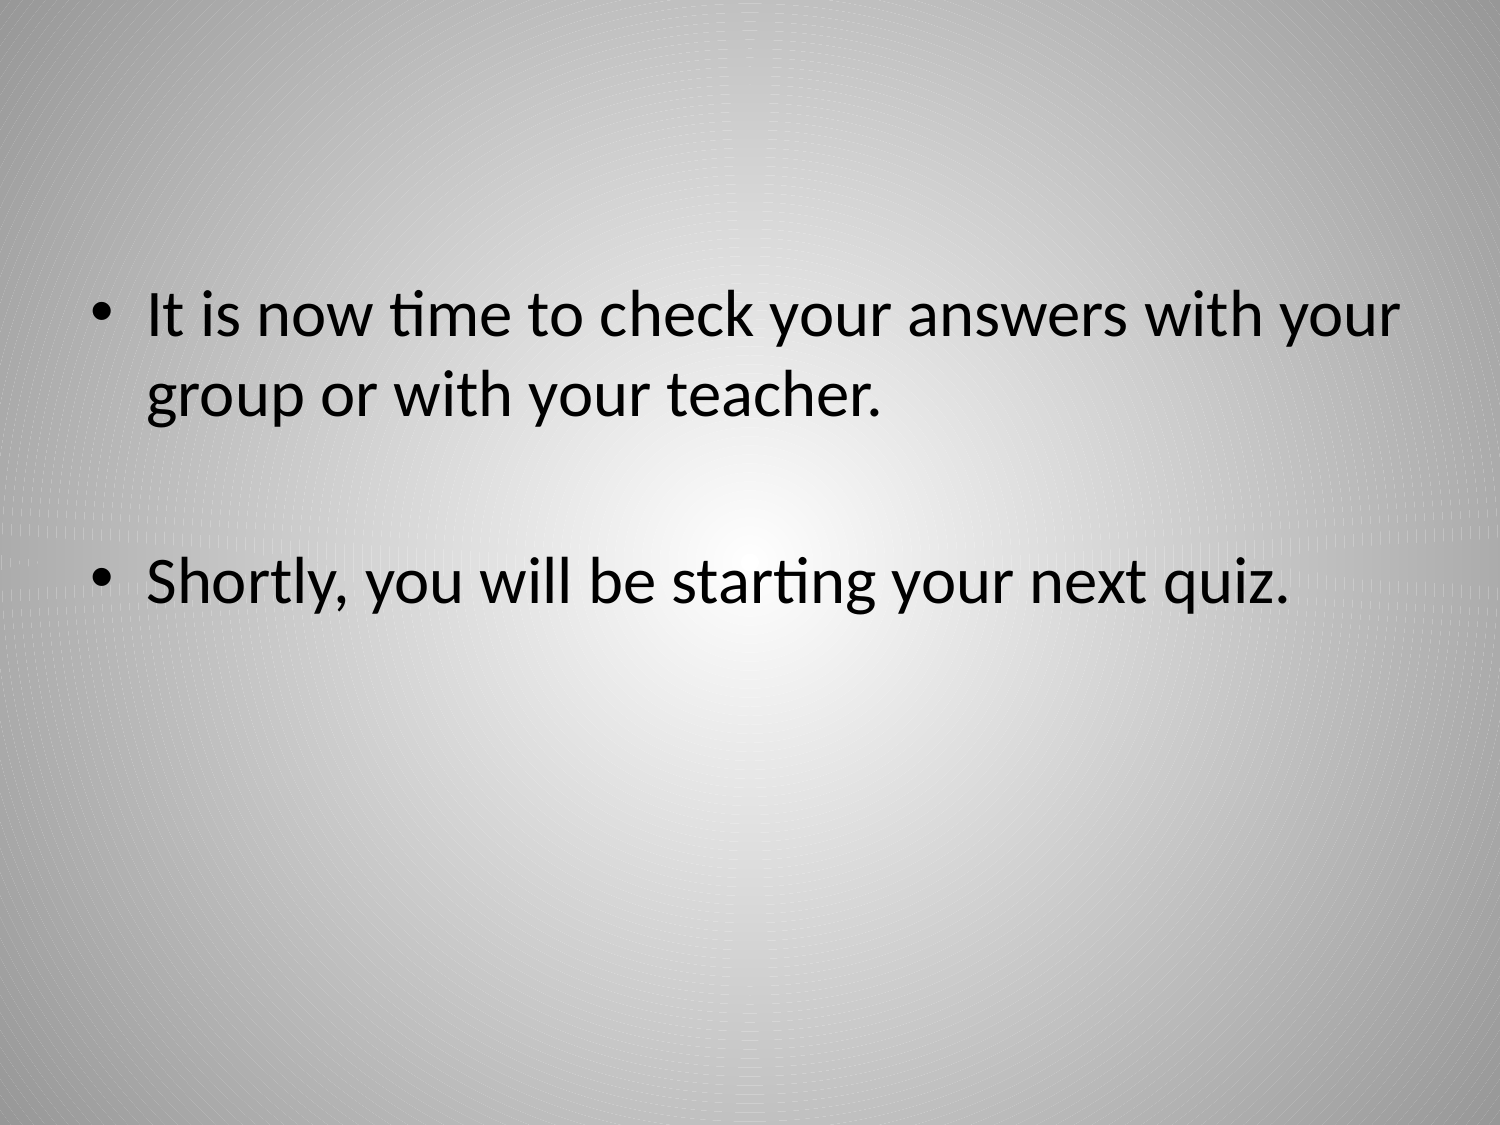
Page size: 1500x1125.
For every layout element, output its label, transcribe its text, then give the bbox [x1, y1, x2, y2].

list It is now time to check your answers with your group or with your teacher. Shortly, you will be starting your next quiz. [75, 262, 1425, 1005]
